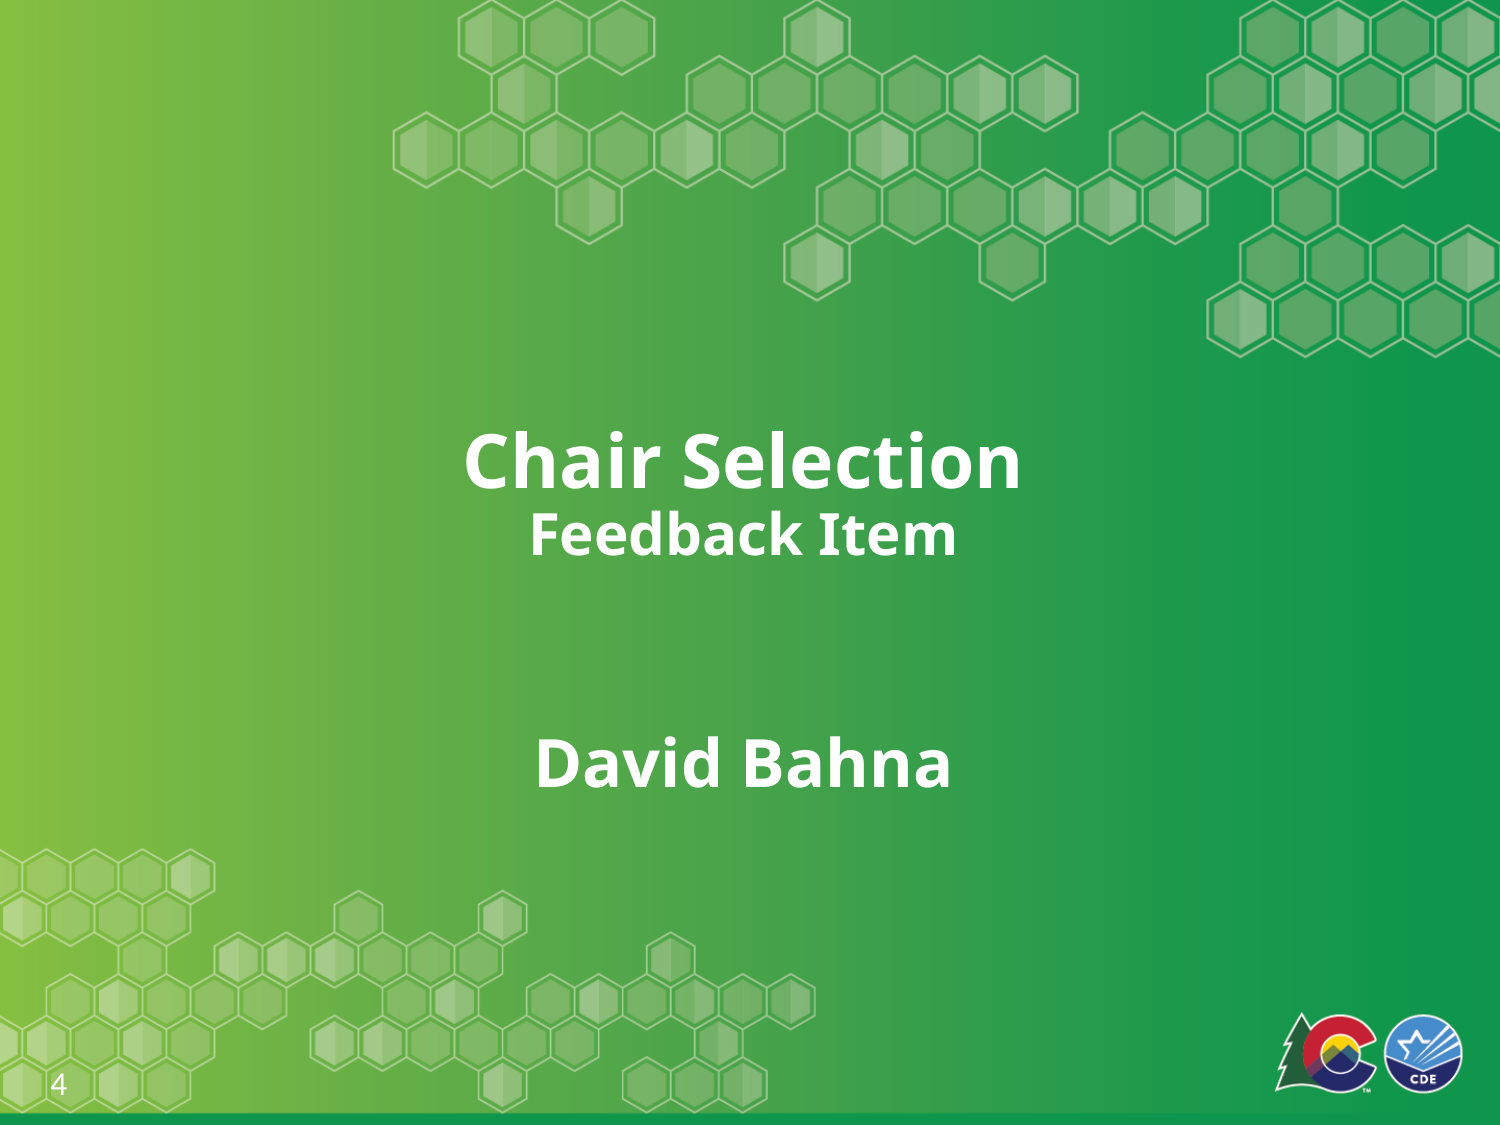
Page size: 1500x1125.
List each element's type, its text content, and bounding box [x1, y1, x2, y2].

slide_number 4 [35, 1054, 373, 1115]
picture [0, 0, 1500, 1125]
title Chair Selection Feedback Item David Bahna [35, 416, 1452, 759]
